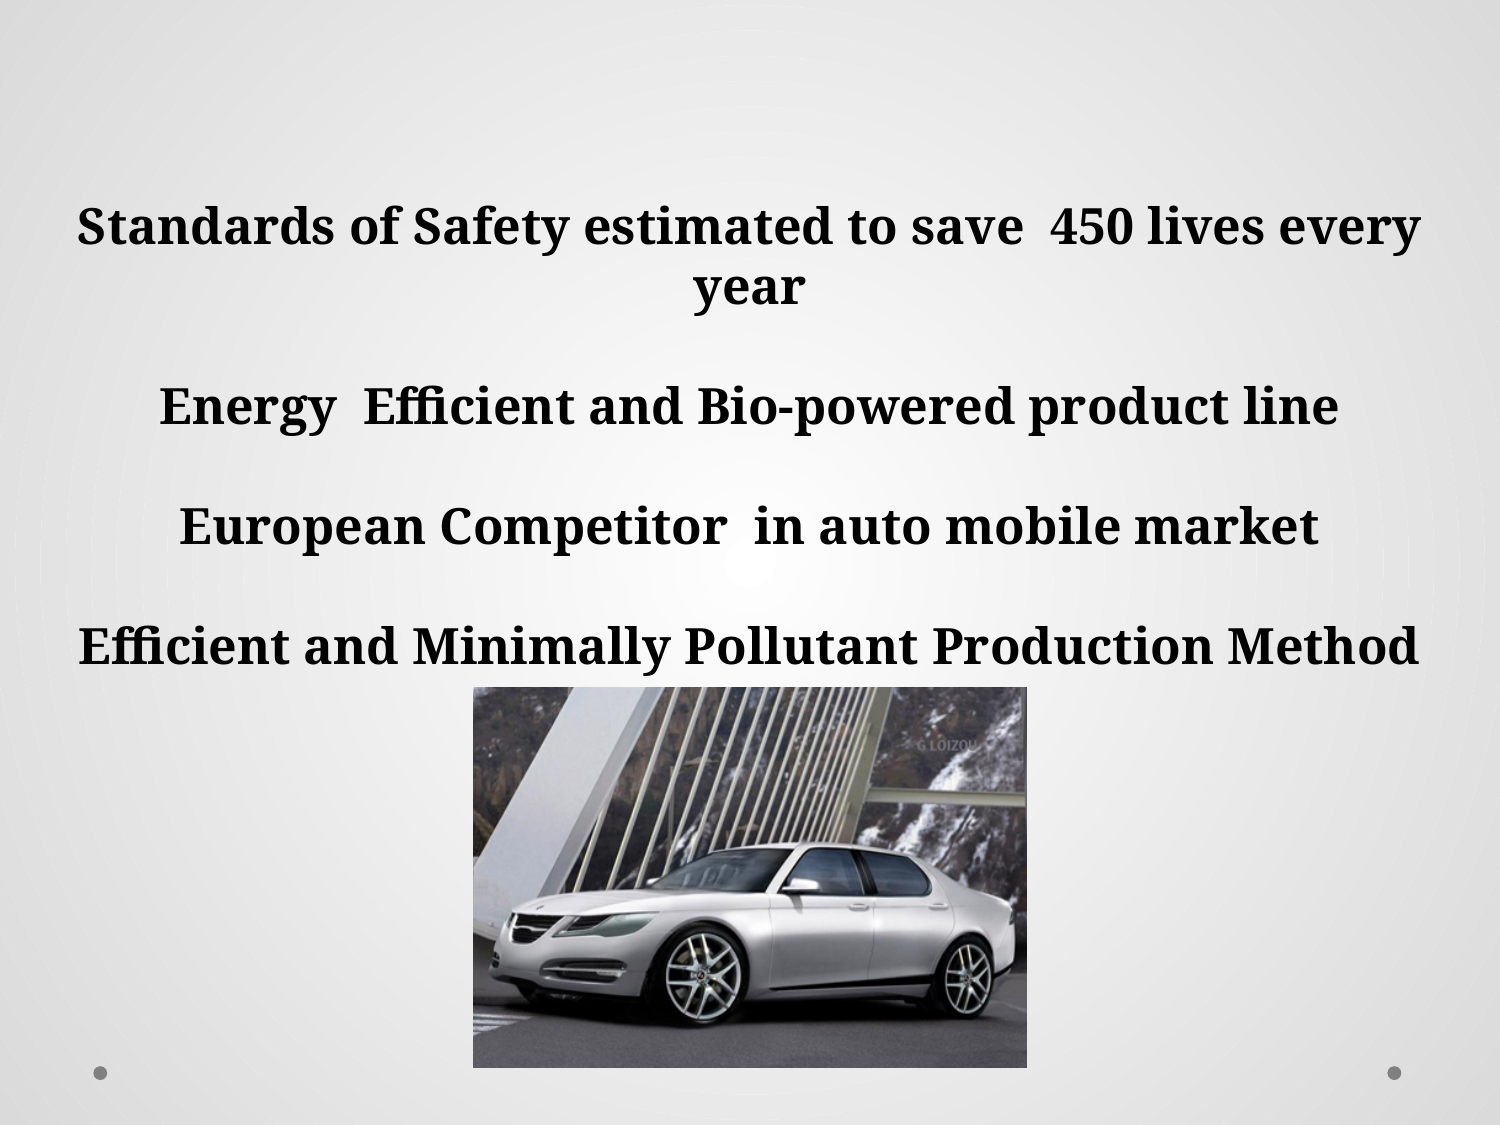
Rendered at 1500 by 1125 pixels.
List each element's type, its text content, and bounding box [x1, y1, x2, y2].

picture [472, 687, 1028, 1068]
text_box Standards of Safety estimated to save 450 lives every year Energy Efficient and Bio-powered product line European Competitor in auto mobile market Efficient and Minimally Pollutant Production Method [62, 187, 1438, 683]
